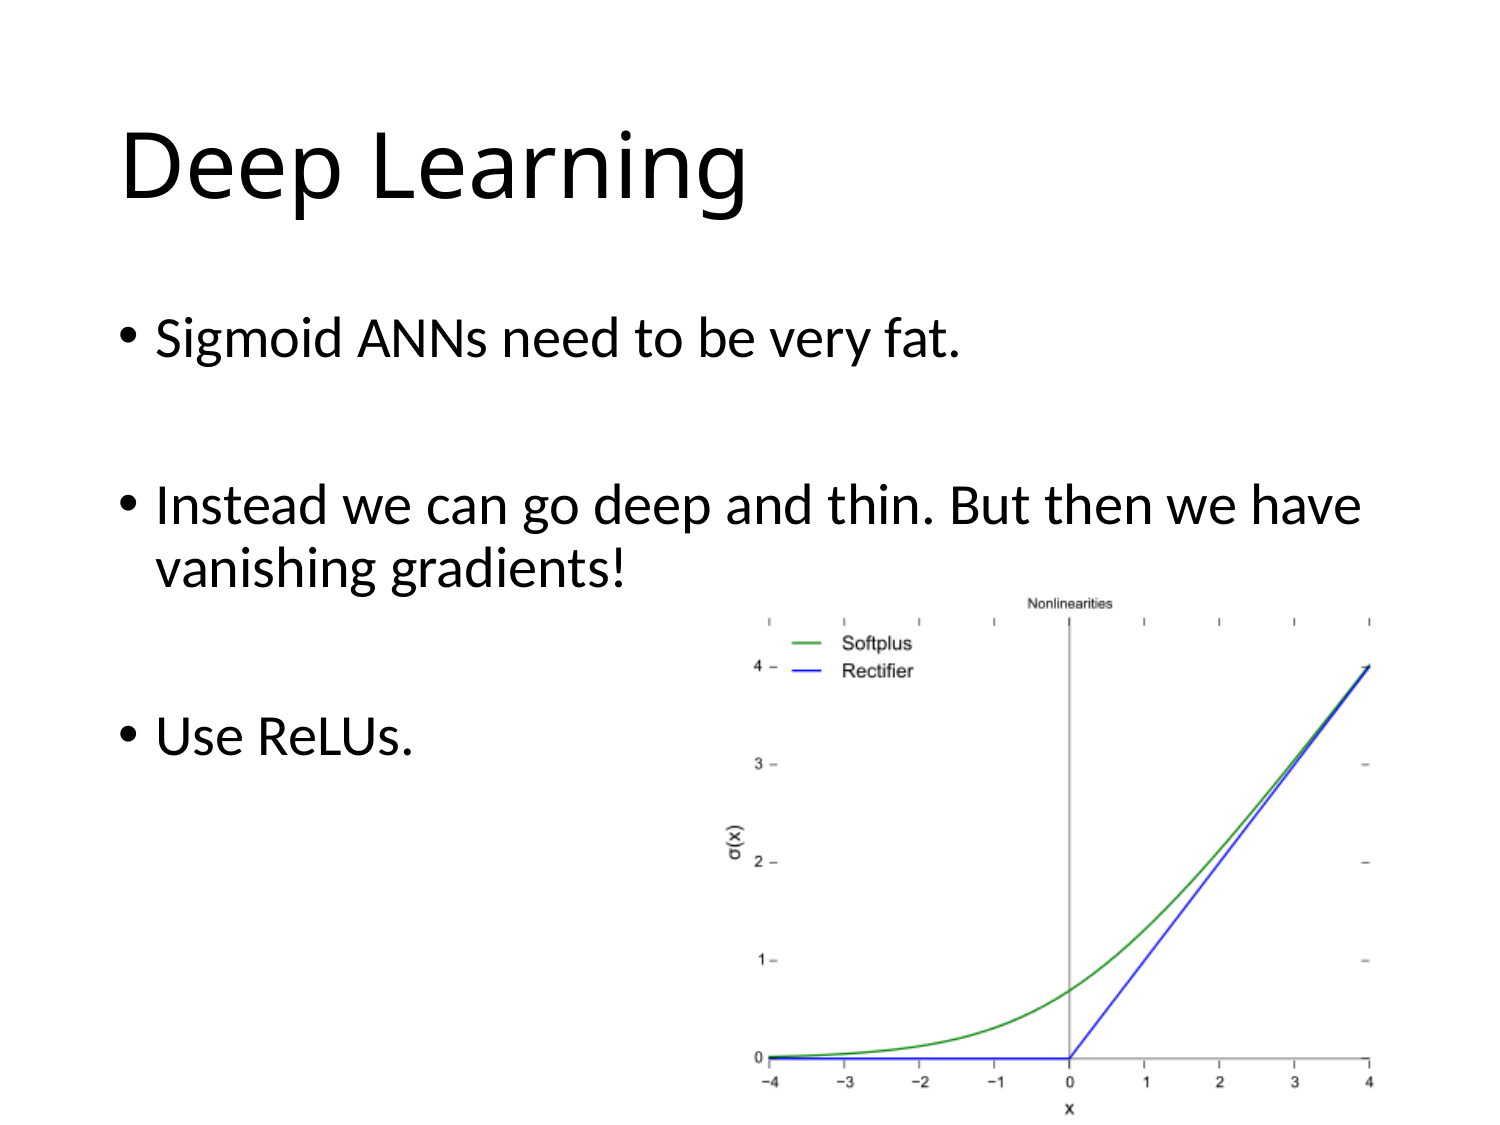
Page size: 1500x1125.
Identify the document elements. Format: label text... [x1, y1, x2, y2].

title Deep Learning [103, 59, 1397, 278]
list Sigmoid ANNs need to be very fat. Instead we can go deep and thin. But then we have vanishing gradients! Use ReLUs. [103, 299, 1397, 1014]
picture [673, 562, 1447, 1125]
